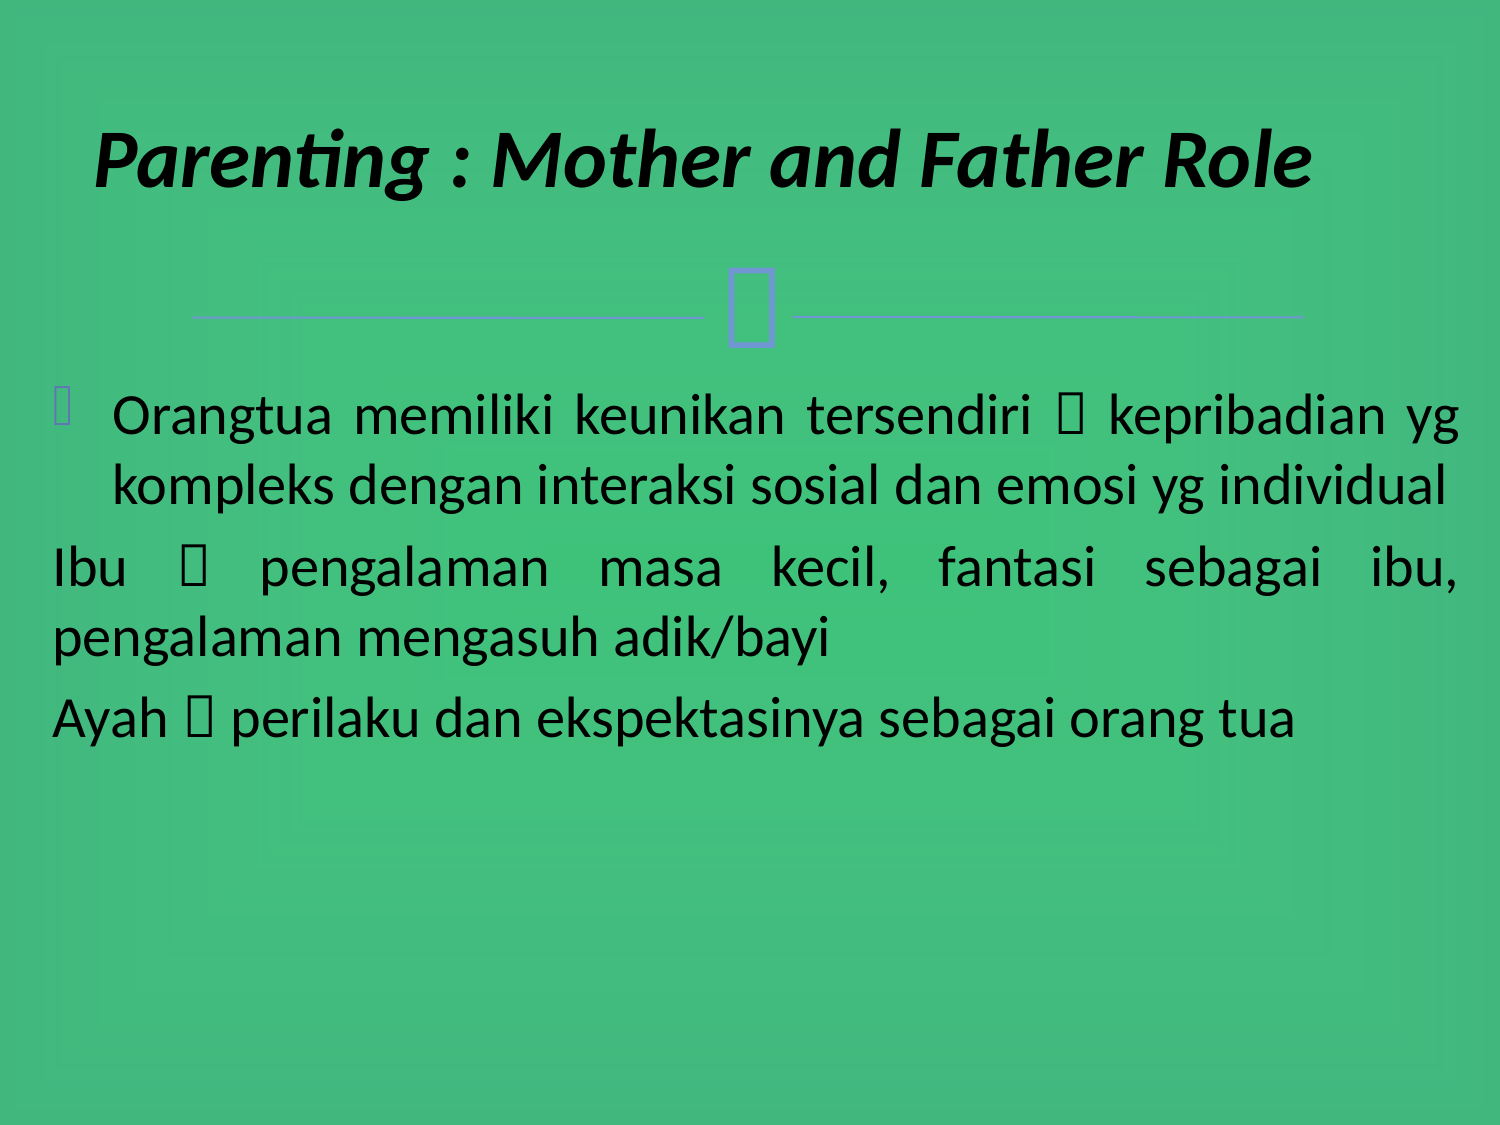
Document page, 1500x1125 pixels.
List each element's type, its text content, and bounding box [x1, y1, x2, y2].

list Orangtua memiliki keunikan tersendiri  kepribadian yg kompleks dengan interaksi sosial dan emosi yg individual Ibu  pengalaman masa kecil, fantasi sebagai ibu, pengalaman mengasuh adik/bayi Ayah  perilaku dan ekspektasinya sebagai orang tua [37, 368, 1475, 1005]
title Parenting : Mother and Father Role [24, 95, 1383, 213]
